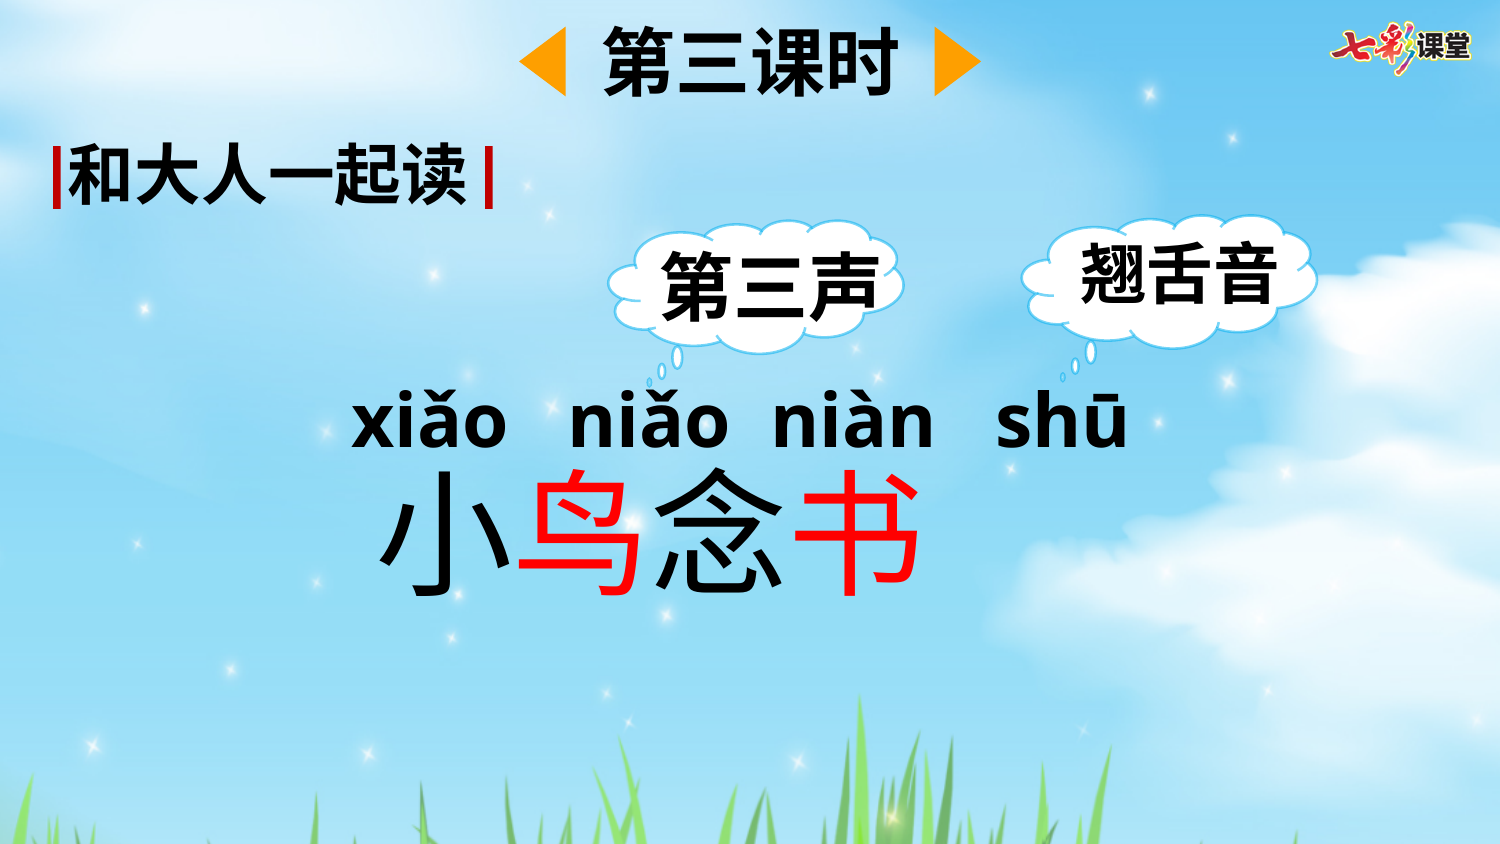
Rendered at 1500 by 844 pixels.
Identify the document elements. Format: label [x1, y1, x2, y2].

text_box [53, 125, 511, 221]
text_box [1021, 215, 1318, 381]
text_box [519, 8, 982, 115]
text_box [336, 365, 1247, 623]
text_box [608, 220, 951, 387]
picture [0, 0, 1500, 844]
